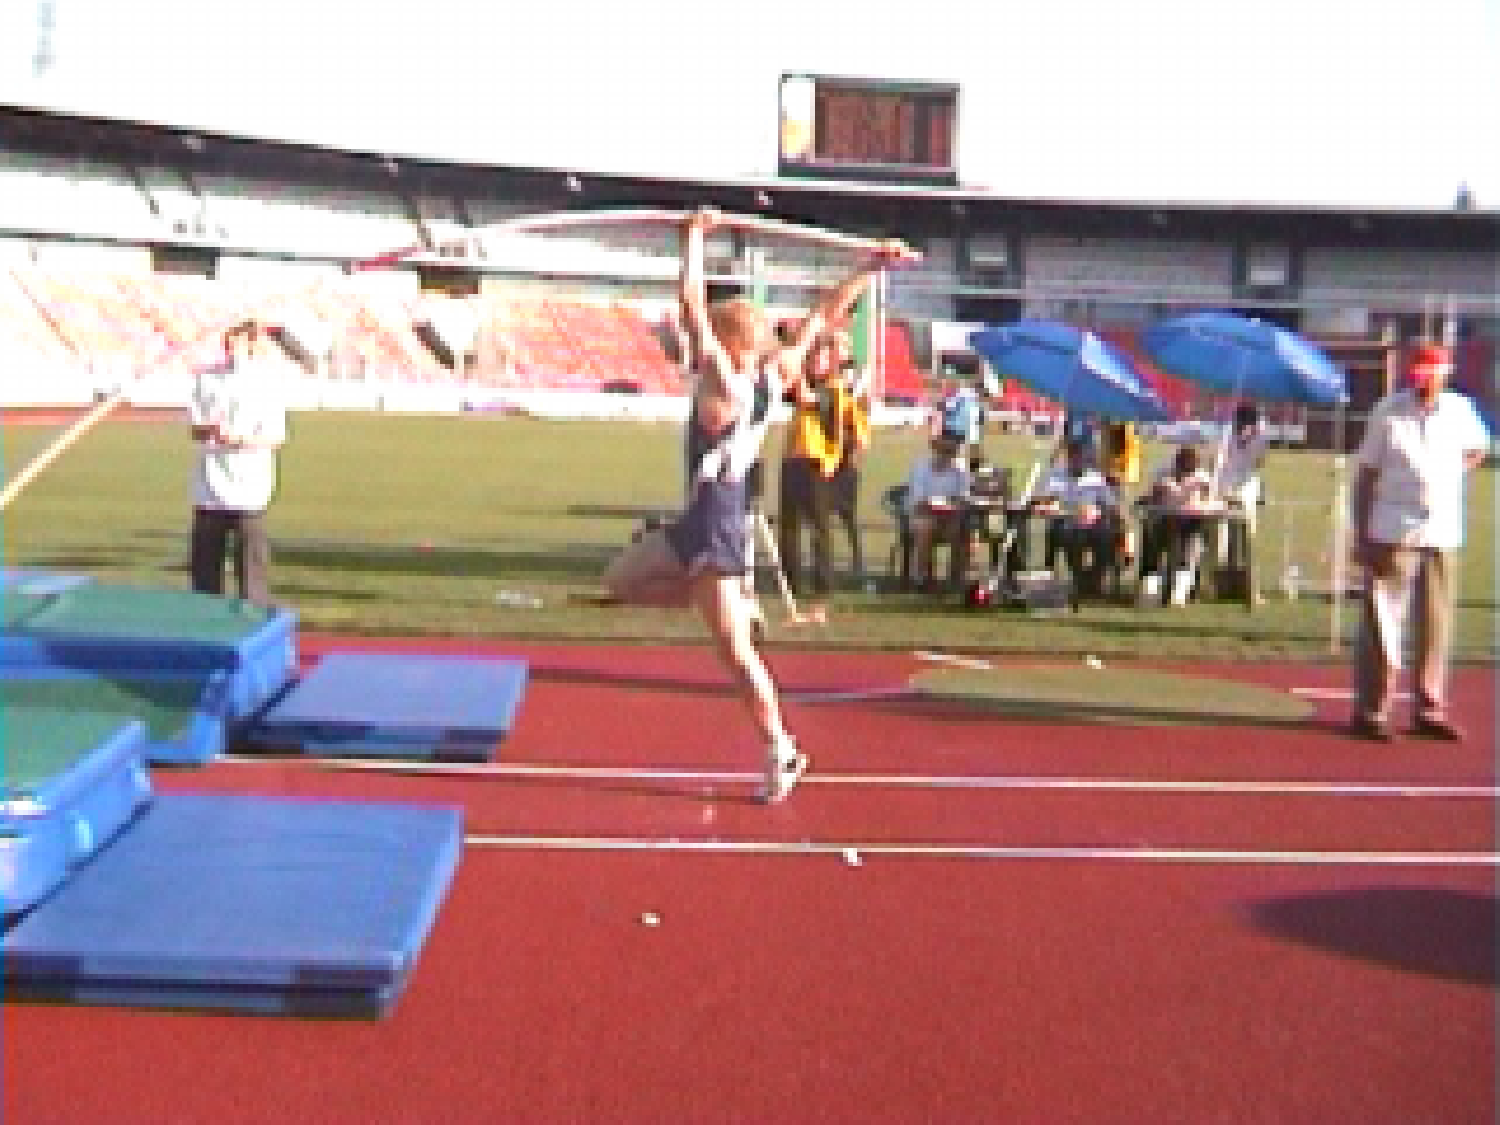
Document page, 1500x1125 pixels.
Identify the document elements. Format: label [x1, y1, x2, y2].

list [0, 0, 1500, 1125]
